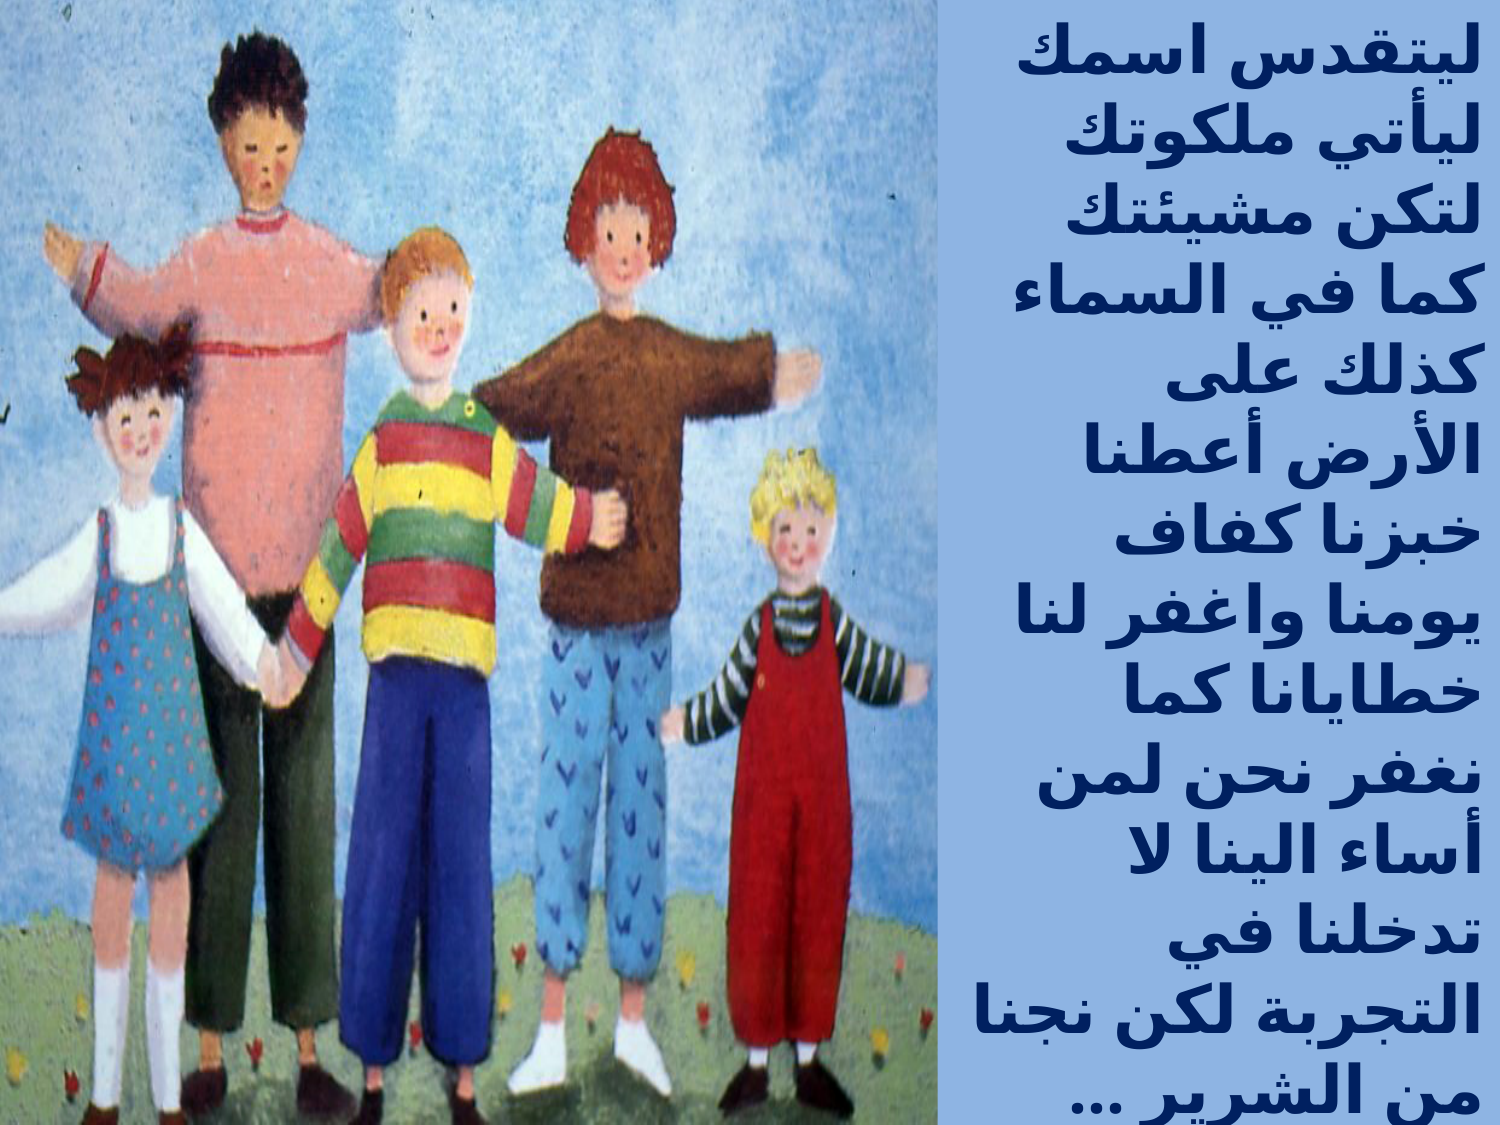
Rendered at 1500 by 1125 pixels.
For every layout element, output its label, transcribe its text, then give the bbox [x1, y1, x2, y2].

text_box ليتقدس اسمك ليأتي ملكوتك لتكن مشيئتك كما في السماء كذلك على الأرض أعطنا خبزنا كفاف يومنا واغفر لنا خطايانا كما نغفر نحن لمن أساء الينا لا تدخلنا في التجربة لكن نجنا من الشرير ... ان يسوع هو من علم هذه الصلاة فتلاميذه وأحبائه ونحن أيضا نقولها لأنها صلاة كل أبناء الله [938, 0, 1500, 1125]
picture [0, 0, 938, 1125]
